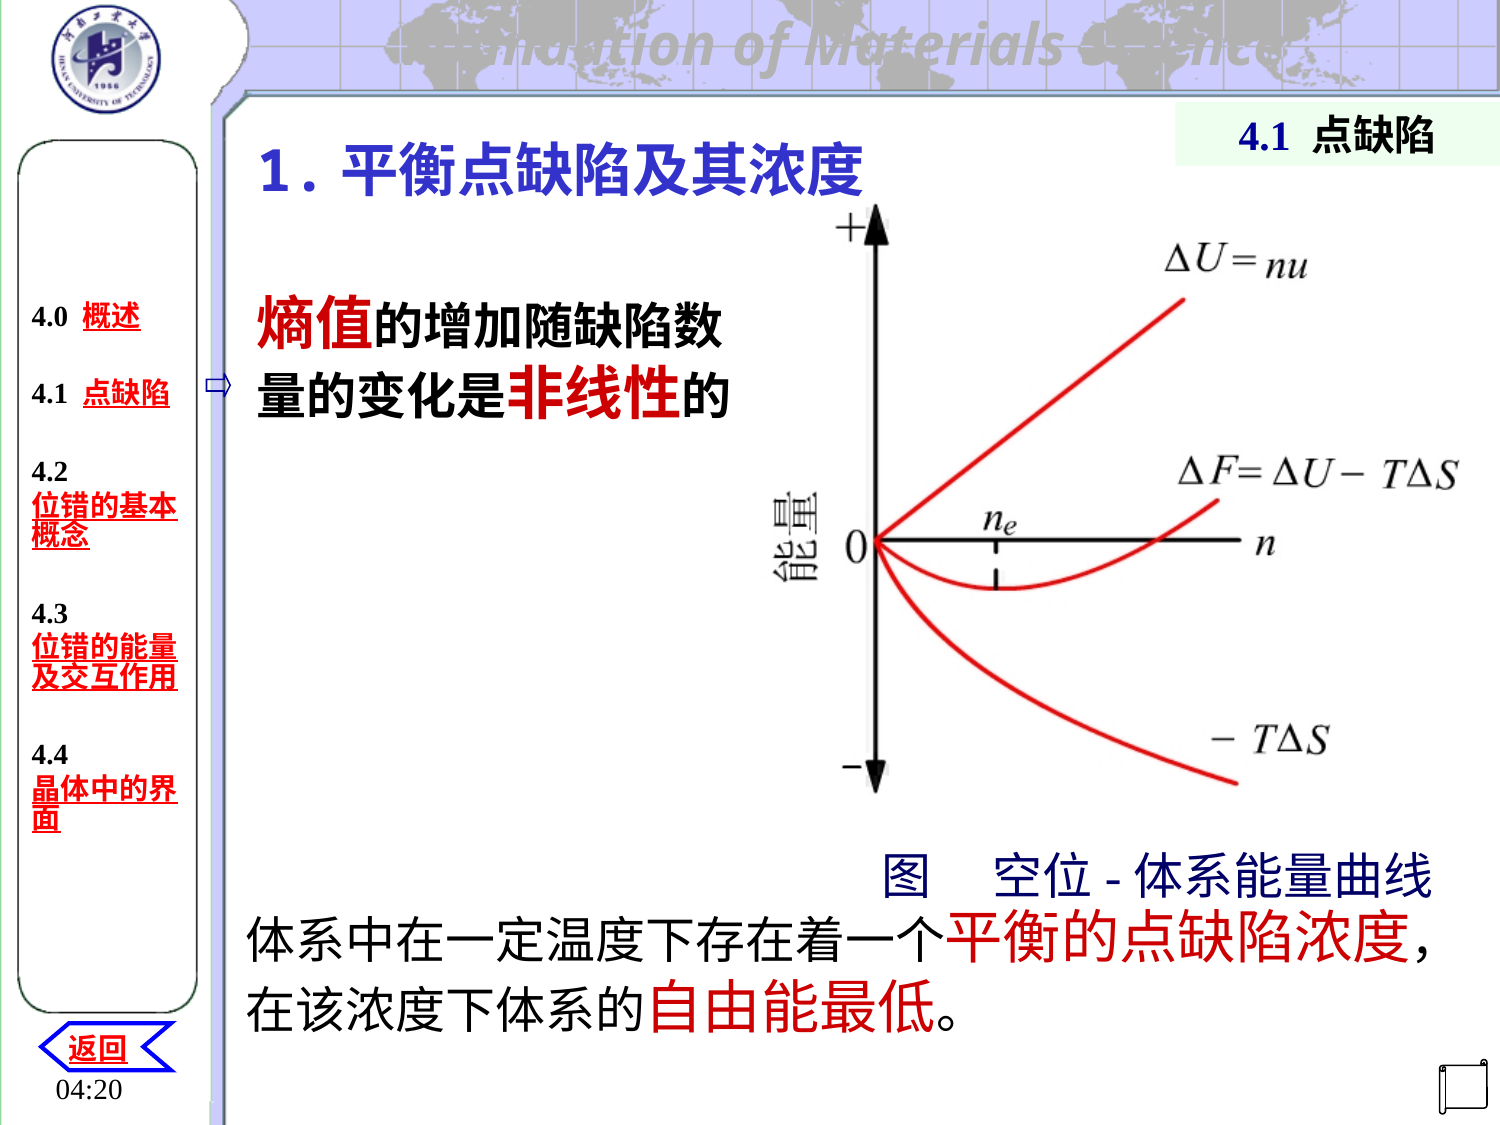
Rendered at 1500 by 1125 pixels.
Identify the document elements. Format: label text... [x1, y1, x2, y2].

text_box [206, 373, 231, 397]
footer 机电工程学院 [1021, 1058, 1497, 1125]
text_box 4.1 点缺陷 [1175, 101, 1500, 166]
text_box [749, 196, 1500, 913]
text_box 4.0 概述 4.1 点缺陷 4.2 位错的基本概念 4.3 位错的能量及交互作用 4.4晶体中的界面 [16, 219, 195, 797]
text_box [1439, 1059, 1488, 1114]
text_box 体系中在一定温度下存在着一个平衡的点缺陷浓度，在该浓度下体系的自由能最低。 [230, 893, 1447, 1048]
text_box 熵值的增加随缺陷数量的变化是非线性的 [242, 278, 744, 434]
text_box 1.平衡点缺陷及其浓度 [242, 125, 904, 211]
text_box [40, 1022, 172, 1074]
picture [0, 0, 1500, 1125]
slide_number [40, 1062, 204, 1125]
